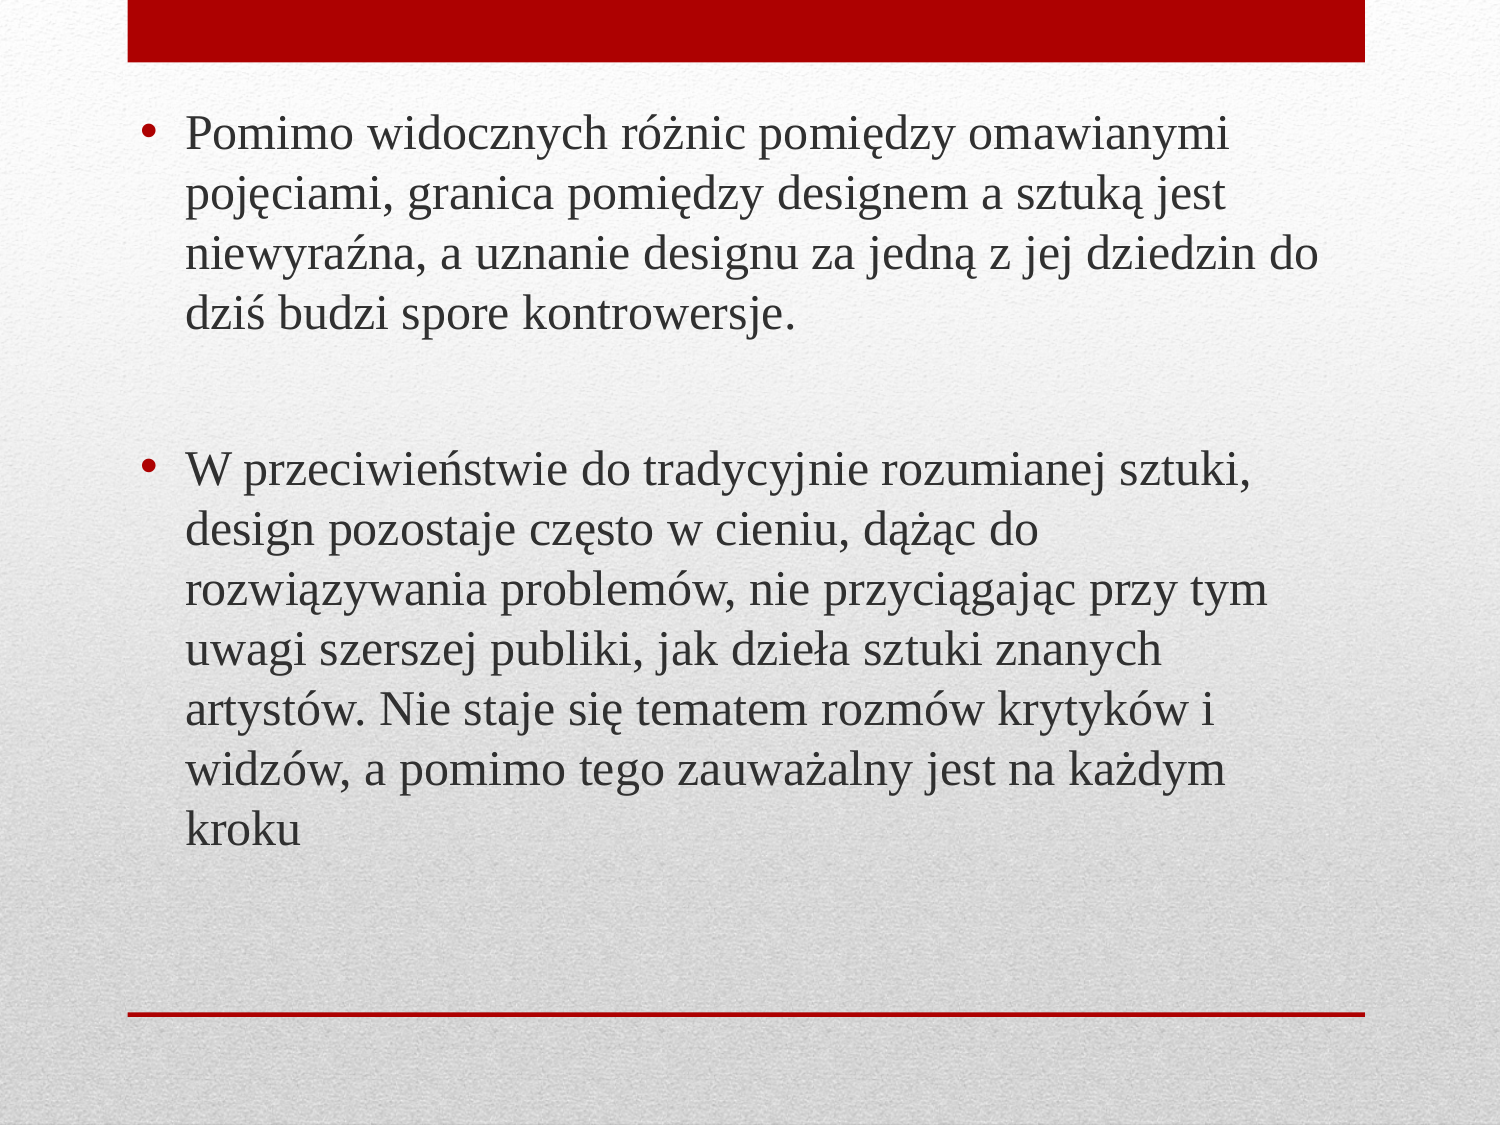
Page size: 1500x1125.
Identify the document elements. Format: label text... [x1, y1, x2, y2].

text_box W przeciwieństwie do tradycyjnie rozumianej sztuki, design pozostaje często w cieniu, dążąc do rozwiązywania problemów, nie przyciągając przy tym uwagi szerszej publiki, jak dzieła sztuki znanych artystów. Nie staje się tematem rozmów krytyków i widzów, a pomimo tego zauważalny jest na każdym kroku [125, 326, 1363, 964]
list Pomimo widocznych różnic pomiędzy omawianymi pojęciami, granica pomiędzy designem a sztuką jest niewyraźna, a uznanie designu za jedną z jej dziedzin do dziś budzi spore kontrowersje. [125, 0, 1363, 326]
